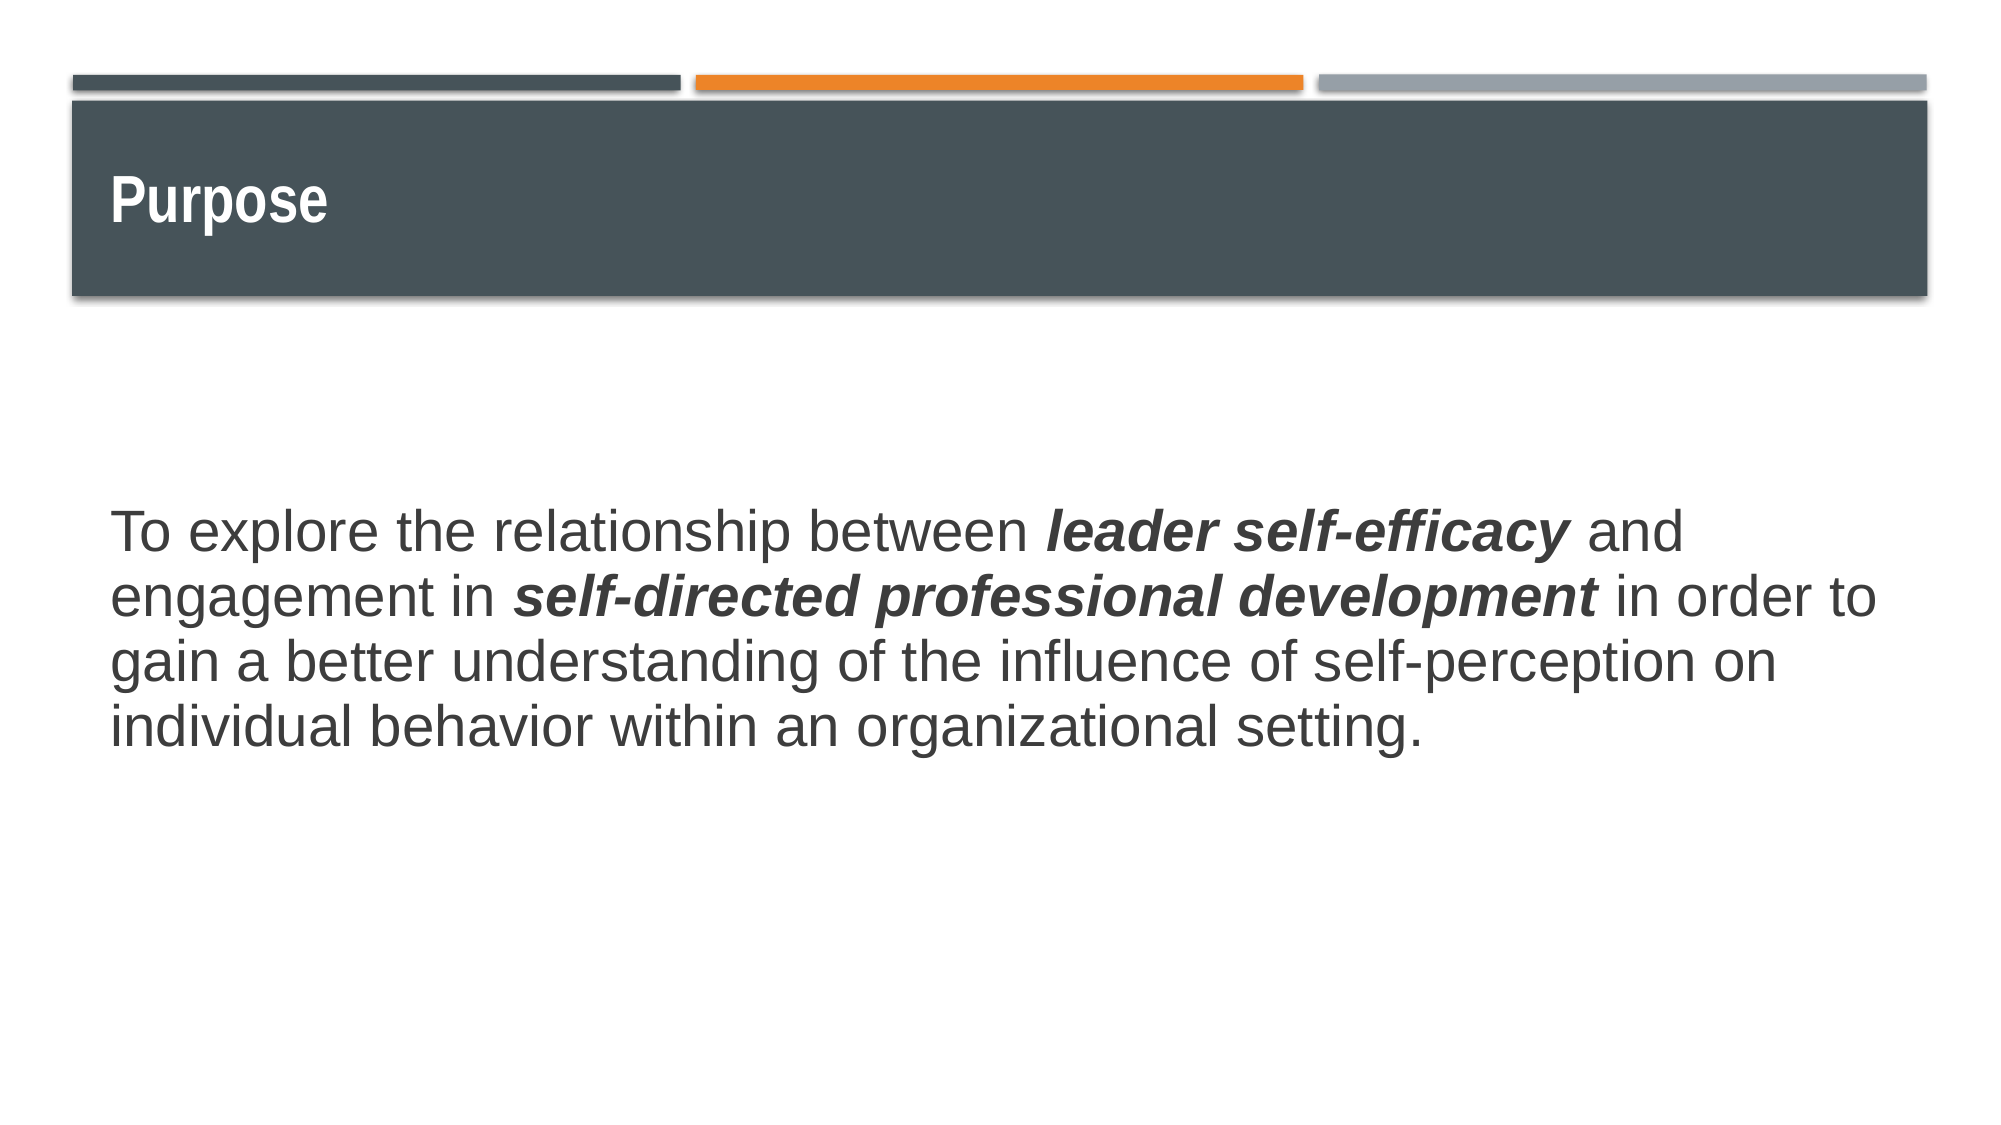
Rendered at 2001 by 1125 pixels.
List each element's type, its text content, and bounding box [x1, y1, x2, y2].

title Purpose [95, 115, 1905, 282]
list To explore the relationship between leader self-efficacy and engagement in self-directed professional development in order to gain a better understanding of the influence of self-perception on individual behavior within an organizational setting. [95, 357, 1905, 962]
